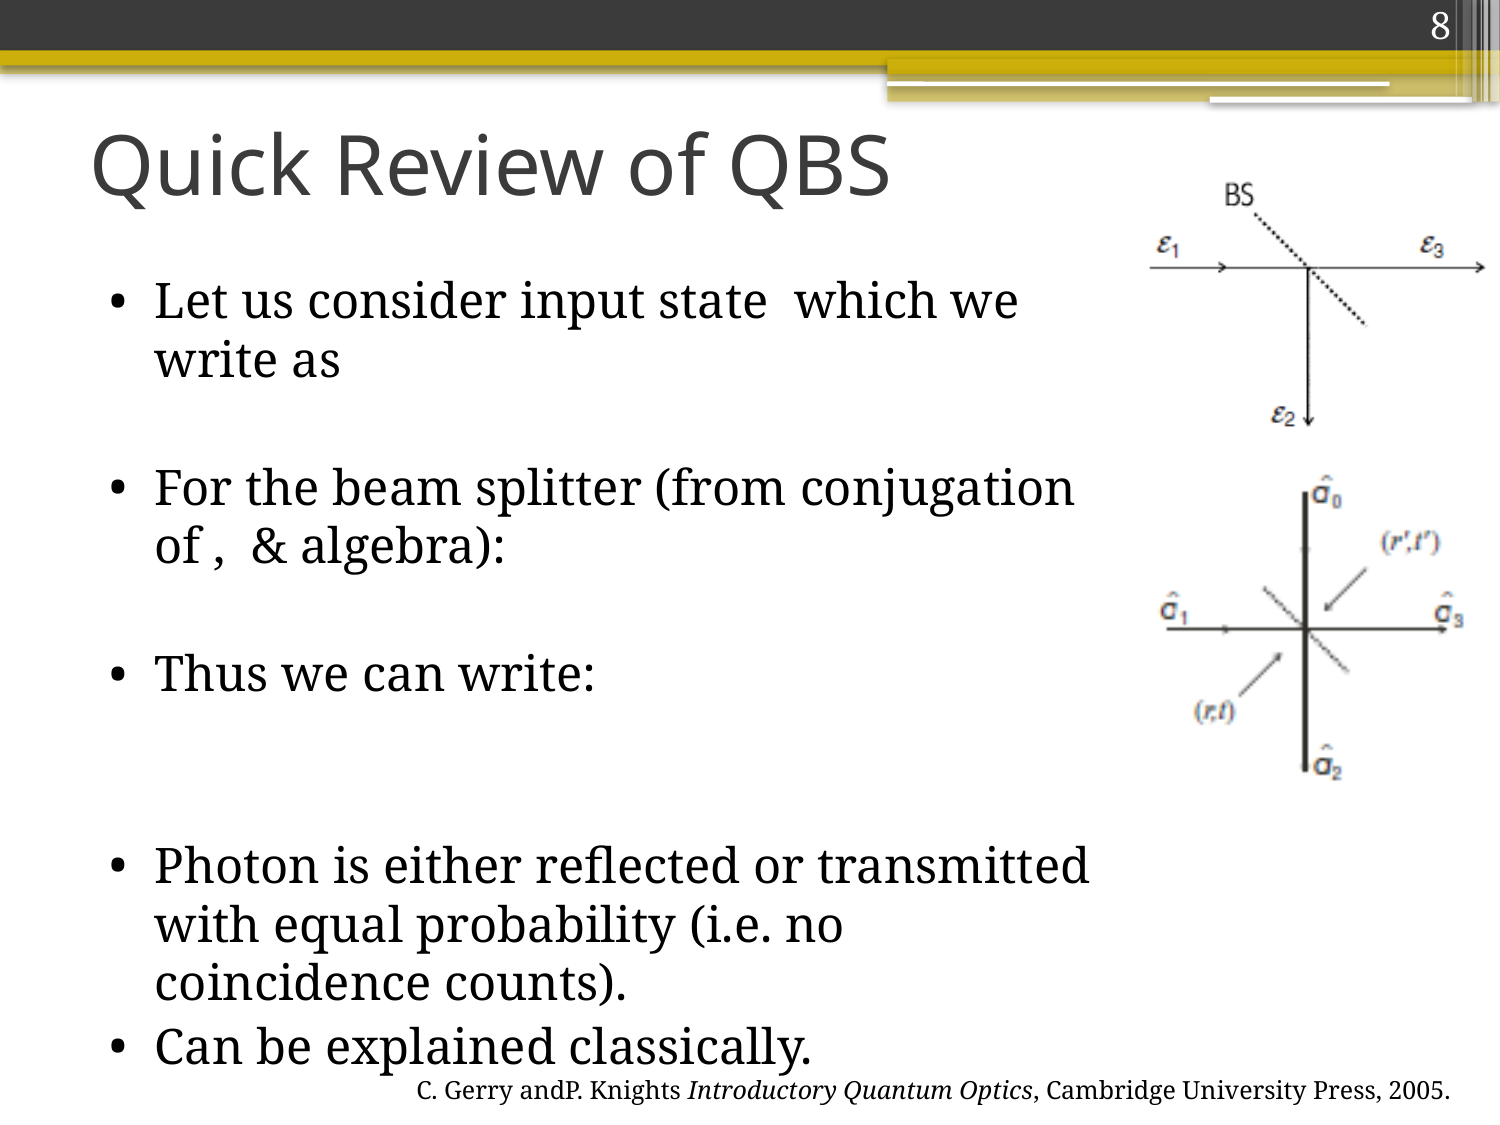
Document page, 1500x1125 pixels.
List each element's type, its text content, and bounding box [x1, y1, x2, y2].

text_box C. Gerry andP. Knights Introductory Quantum Optics, Cambridge University Press, 2005. [401, 1067, 1488, 1112]
slide_number 8 [1341, 0, 1466, 61]
title Quick Review of QBS [75, 75, 1425, 250]
picture [1124, 157, 1500, 806]
